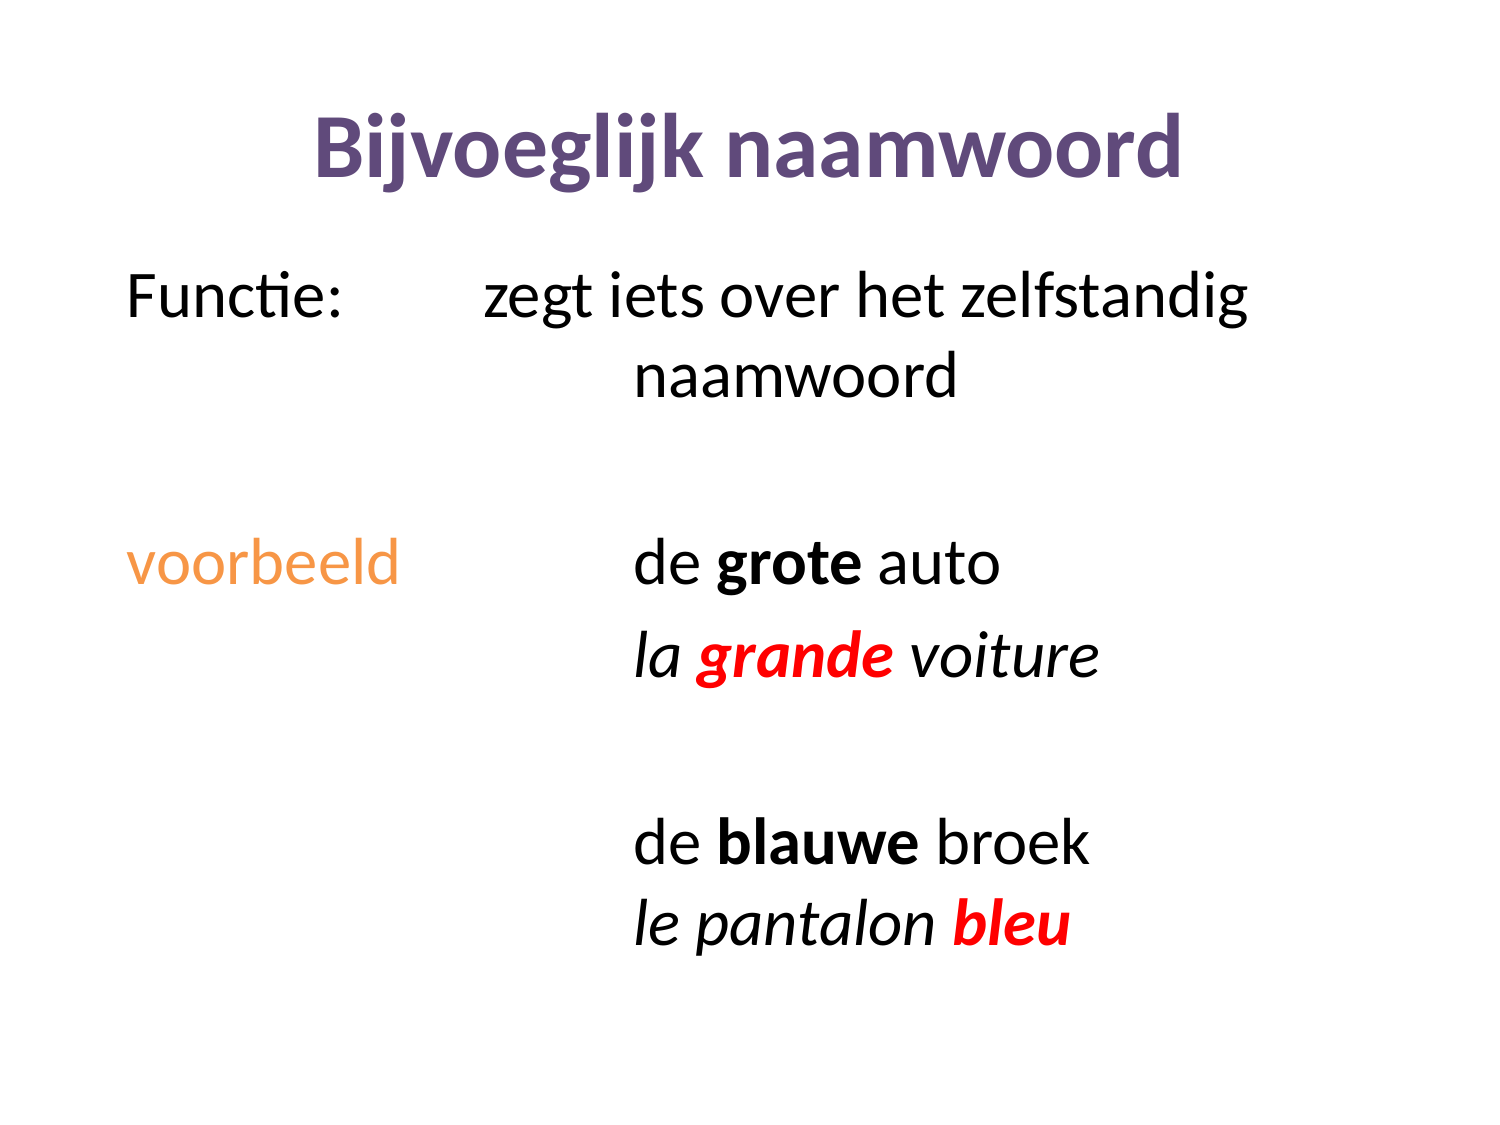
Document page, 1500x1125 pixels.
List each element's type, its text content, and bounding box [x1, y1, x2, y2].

text_box Functie: zegt iets over het zelfstandig naamwoord voorbeeld de grote auto la grande voiture de blauwe broek le pantalon bleu [112, 243, 1388, 1024]
text_box Bijvoeglijk naamwoord [112, 78, 1388, 208]
